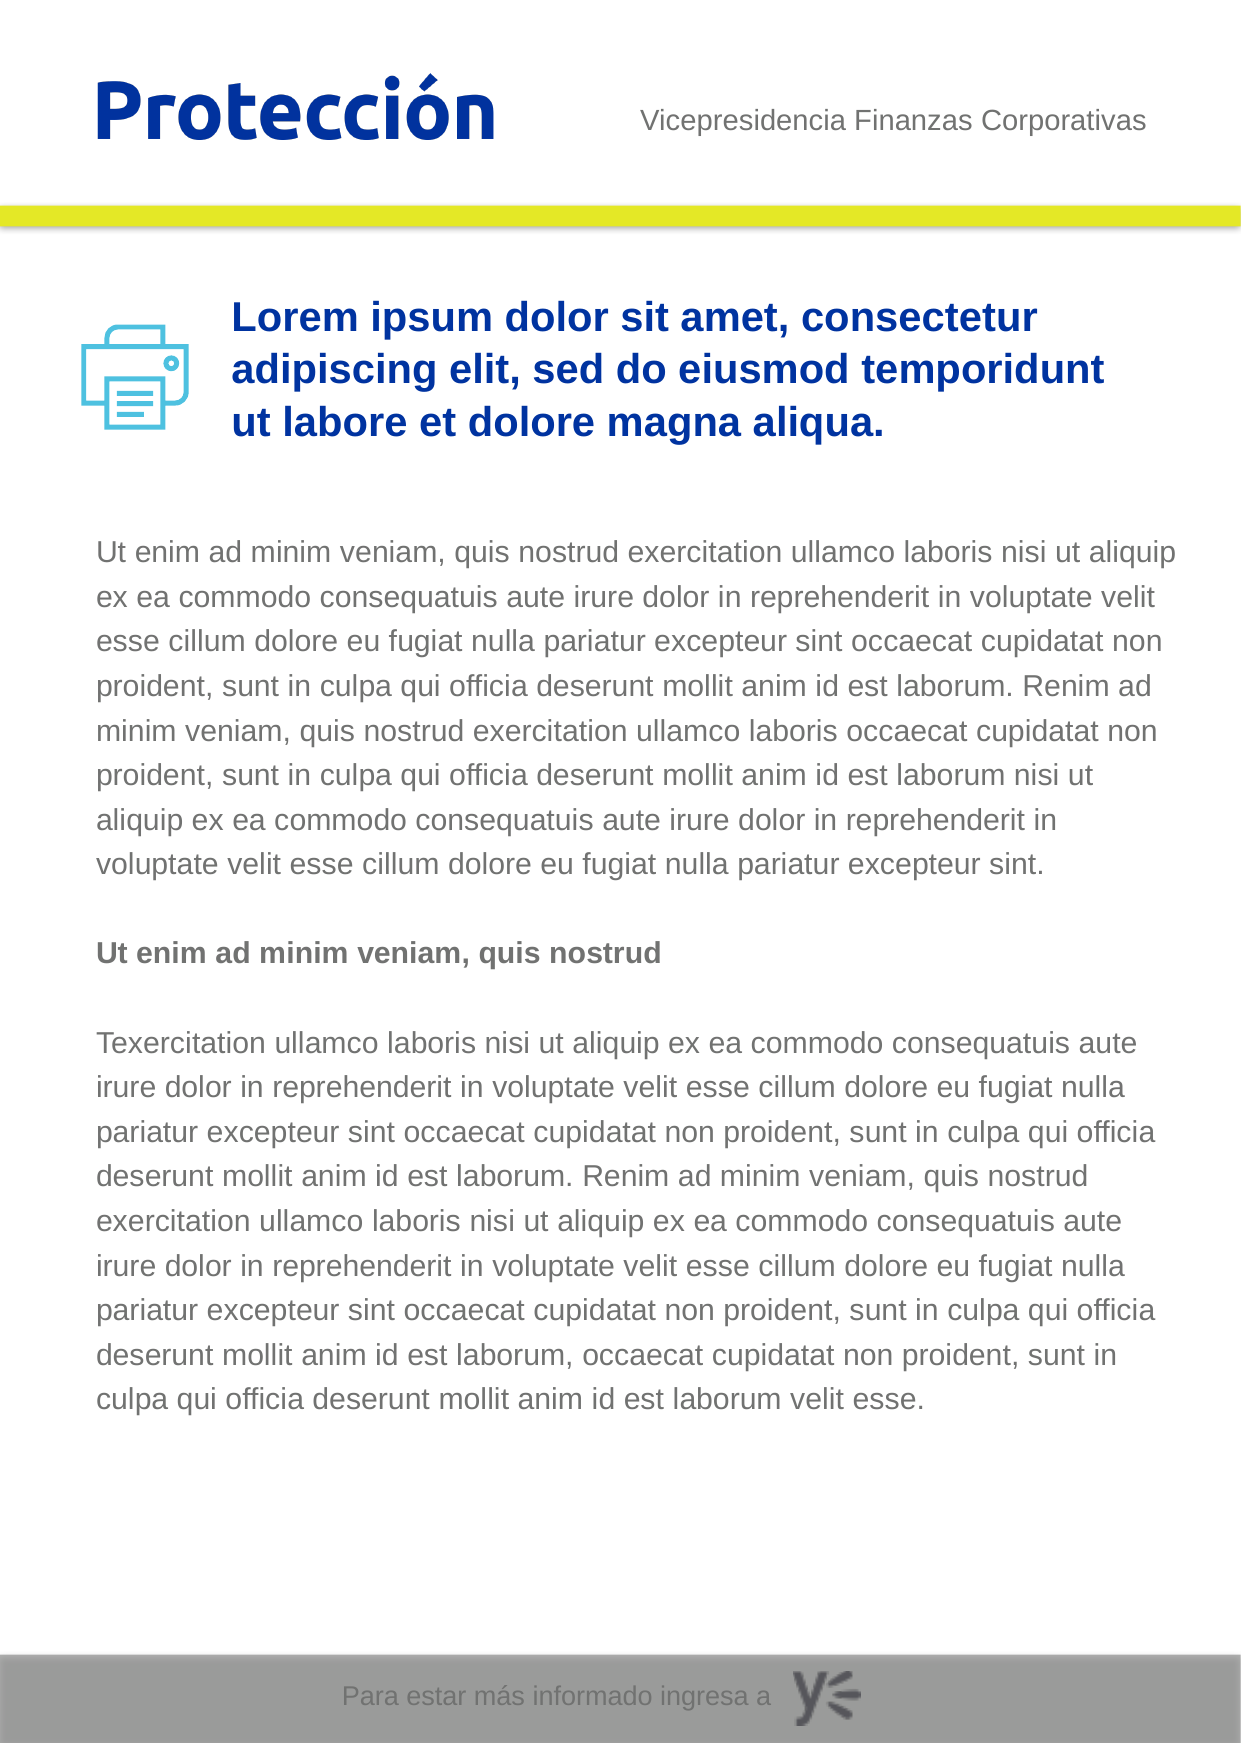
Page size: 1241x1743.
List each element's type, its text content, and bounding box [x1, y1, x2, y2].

text_box Ut enim ad minim veniam, quis nostrud exercitation ullamco laboris nisi ut aliquip ex ea commodo consequatuis aute irure dolor in reprehenderit in voluptate velit esse cillum dolore eu fugiat nulla pariatur excepteur sint occaecat cupidatat non proident, sunt in culpa qui officia deserunt mollit anim id est laborum. Renim ad minim veniam, quis nostrud exercitation ullamco laboris occaecat cupidatat non proident, sunt in culpa qui officia deserunt mollit anim id est laborum nisi ut aliquip ex ea commodo consequatuis aute irure dolor in reprehenderit in voluptate velit esse cillum dolore eu fugiat nulla pariatur excepteur sint. Ut enim ad minim veniam, quis nostrud Texercitation ullamco laboris nisi ut aliquip ex ea commodo consequatuis aute irure dolor in reprehenderit in voluptate velit esse cillum dolore eu fugiat nulla pariatur excepteur sint occaecat cupidatat non proident, sunt in culpa qui officia deserunt mollit anim id est laborum. Renim ad minim veniam, quis nostrud exercitation ullamco laboris nisi ut aliquip ex ea commodo consequatuis aute irure dolor in reprehenderit in voluptate velit esse cillum dolore eu fugiat nulla pariatur excepteur sint occaecat cupidatat non proident, sunt in culpa qui officia deserunt mollit anim id est laborum, occaecat cupidatat non proident, sunt in culpa qui officia deserunt mollit anim id est laborum velit esse. [81, 516, 1192, 1424]
text_box Lorem ipsum dolor sit amet, consectetur adipiscing elit, sed do eiusmod temporidunt ut labore et dolore magna aliqua. [216, 279, 1134, 453]
text_box [0, 1654, 1241, 1743]
picture [793, 1671, 861, 1726]
text_box [0, 205, 1241, 227]
text_box [81, 324, 189, 430]
text_box Para estar más informado ingresa a [327, 1671, 791, 1719]
picture [97, 73, 494, 140]
text_box Vicepresidencia Finanzas Corporativas [498, 93, 1163, 144]
